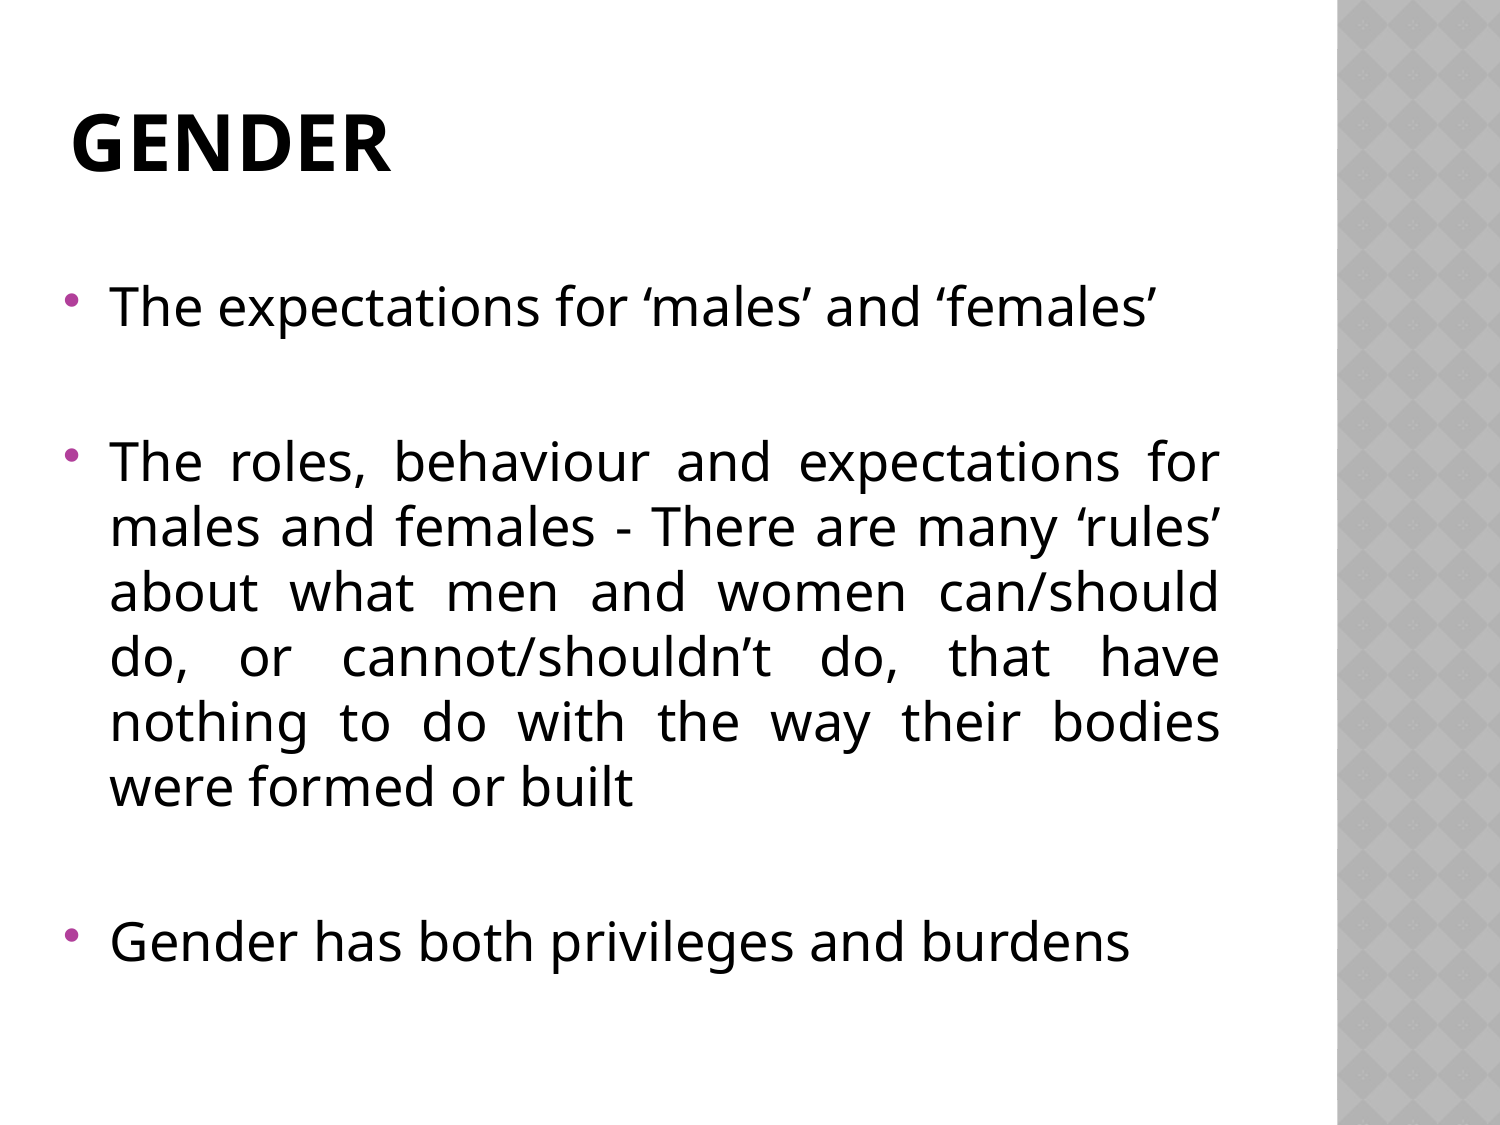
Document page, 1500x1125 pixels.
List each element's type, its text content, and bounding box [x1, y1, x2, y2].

list The expectations for ‘males’ and ‘females’ The roles, behaviour and expectations for males and females - There are many ‘rules’ about what men and women can/should do, or cannot/shouldn’t do, that have nothing to do with the way their bodies were formed or built Gender has both privileges and burdens [49, 187, 1238, 1125]
title Gender [62, 0, 1250, 188]
